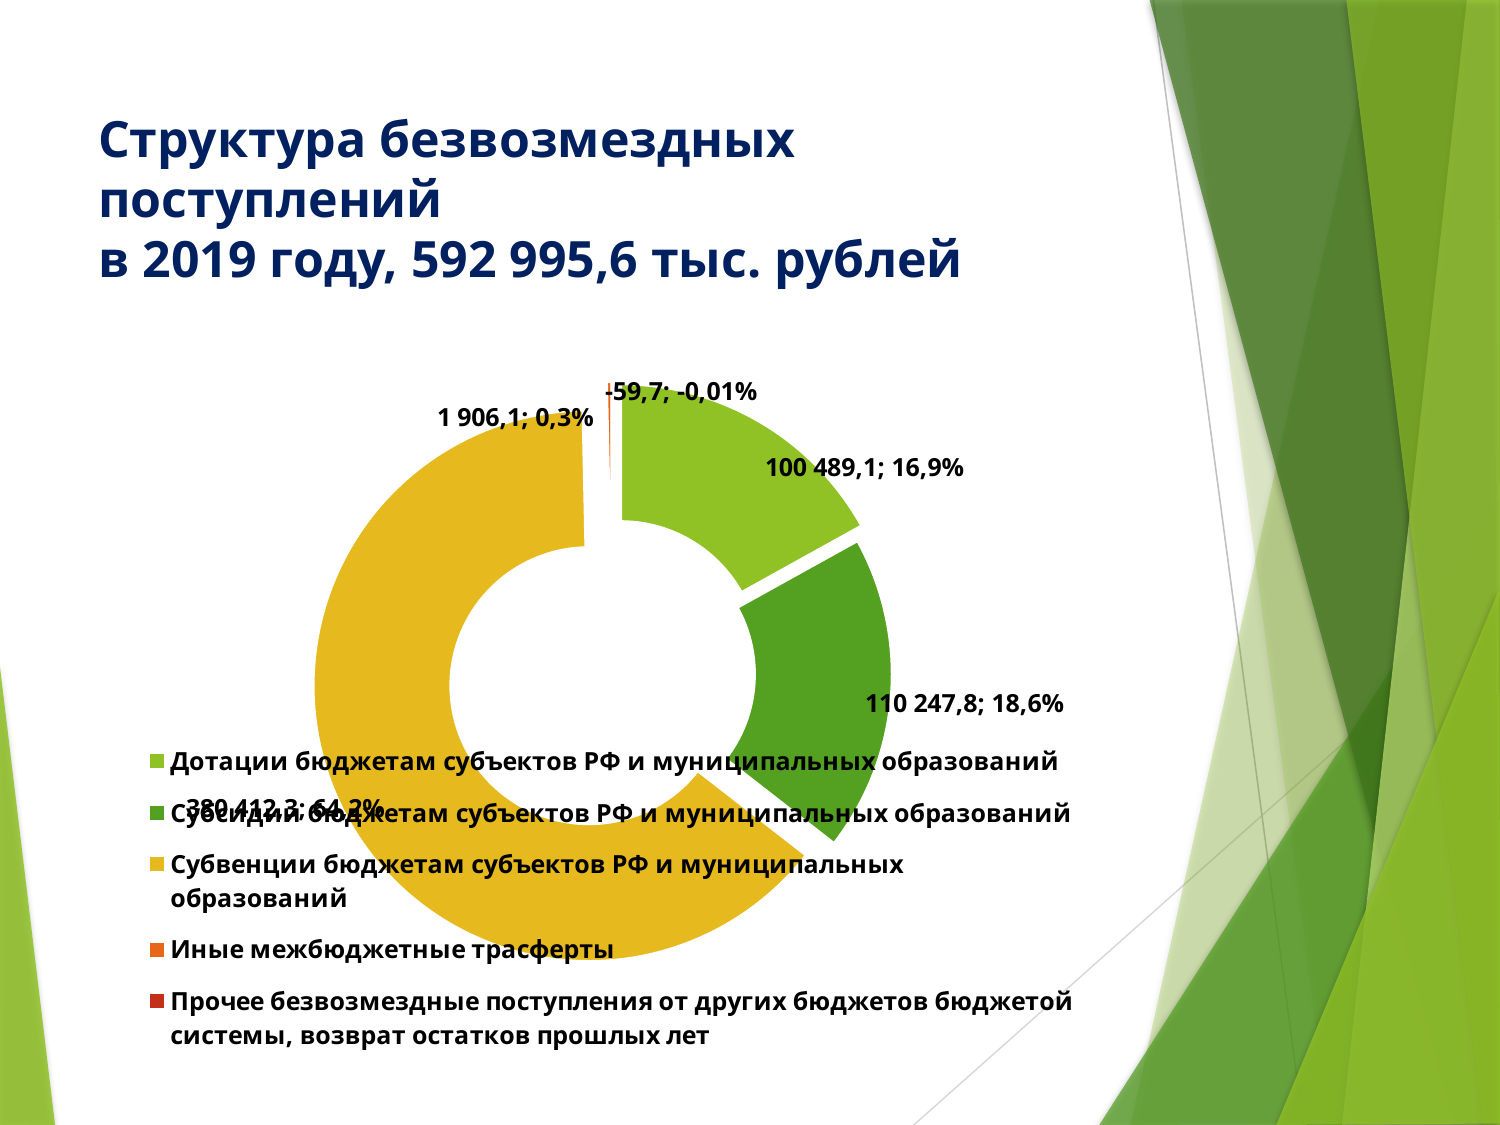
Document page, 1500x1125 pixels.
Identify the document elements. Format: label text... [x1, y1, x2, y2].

chart [82, 353, 1142, 1083]
title Структура безвозмездных поступлений в 2019 году, 592 995,6 тыс. рублей [83, 99, 1142, 317]
